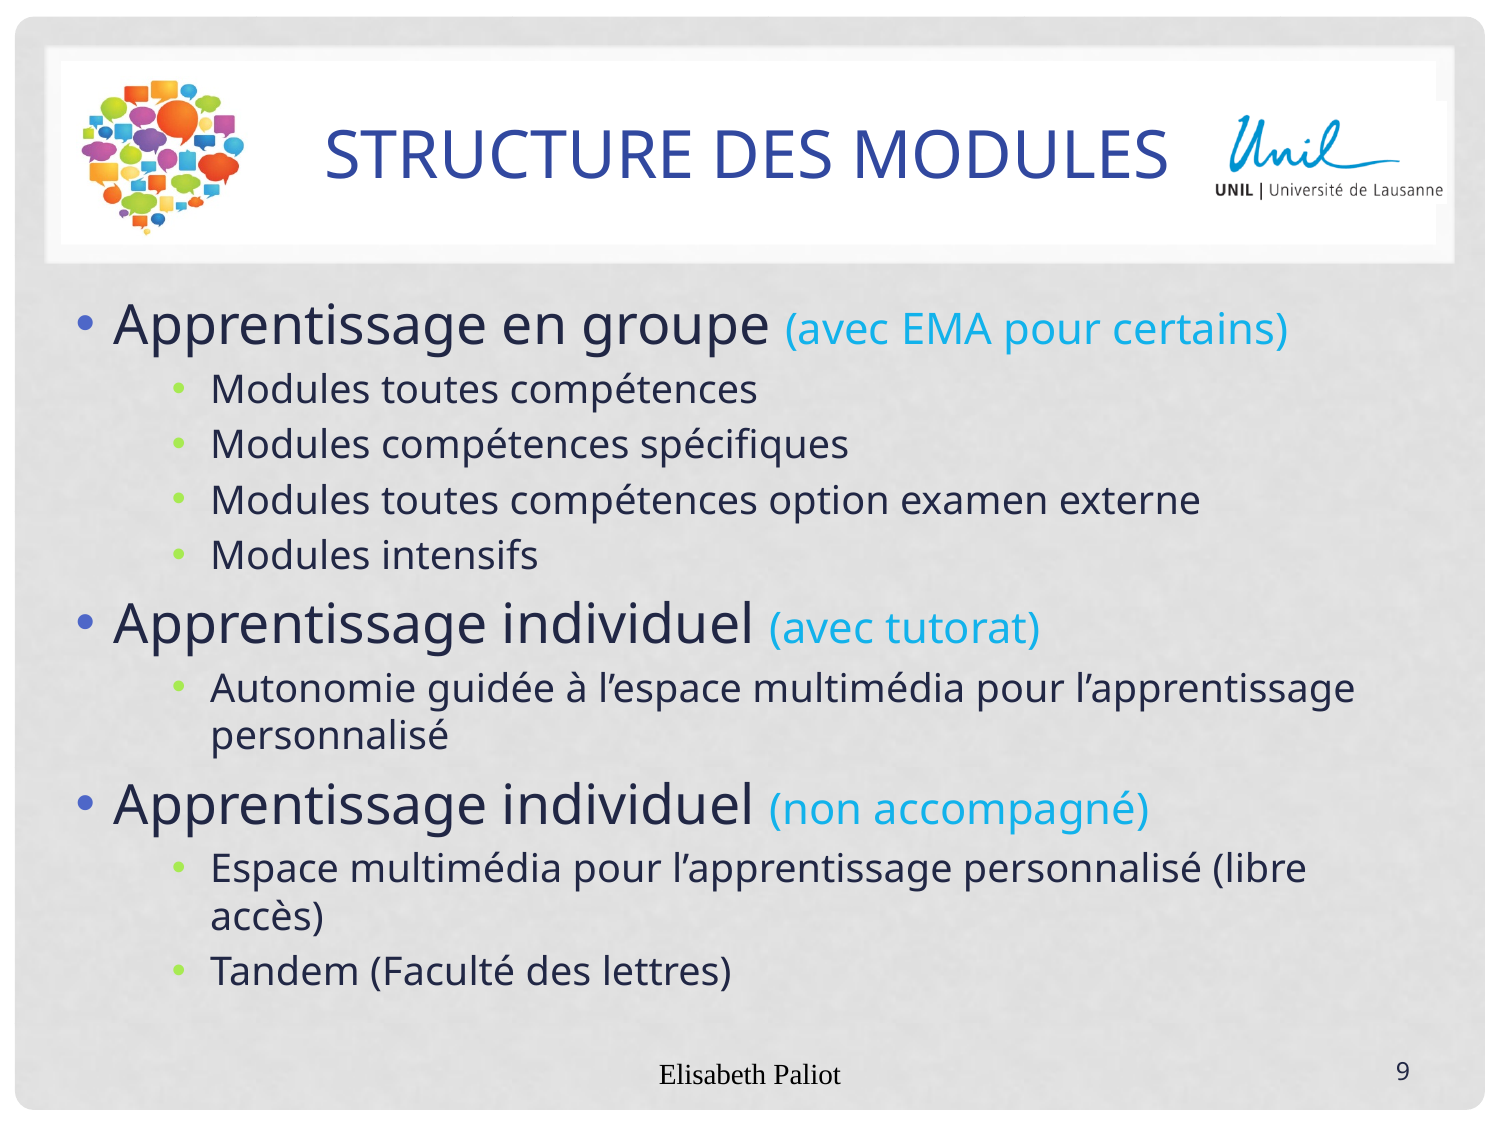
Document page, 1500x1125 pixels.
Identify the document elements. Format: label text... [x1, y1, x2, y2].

list Apprentissage en groupe (avec EMA pour certains) Modules toutes compétences Modules compétences spécifiques Modules toutes compétences option examen externe Modules intensifs Apprentissage individuel (avec tutorat) Autonomie guidée à l’espace multimédia pour l’apprentissage personnalisé Apprentissage individuel (non accompagné) Espace multimédia pour l’apprentissage personnalisé (libre accès) Tandem (Faculté des lettres) [41, 281, 1425, 1005]
title Structure des Modules [69, 66, 1425, 238]
picture [1195, 101, 1448, 204]
footer Elisabeth Paliot [512, 1042, 988, 1103]
slide_number 9 [1074, 1042, 1425, 1103]
picture [76, 76, 249, 240]
